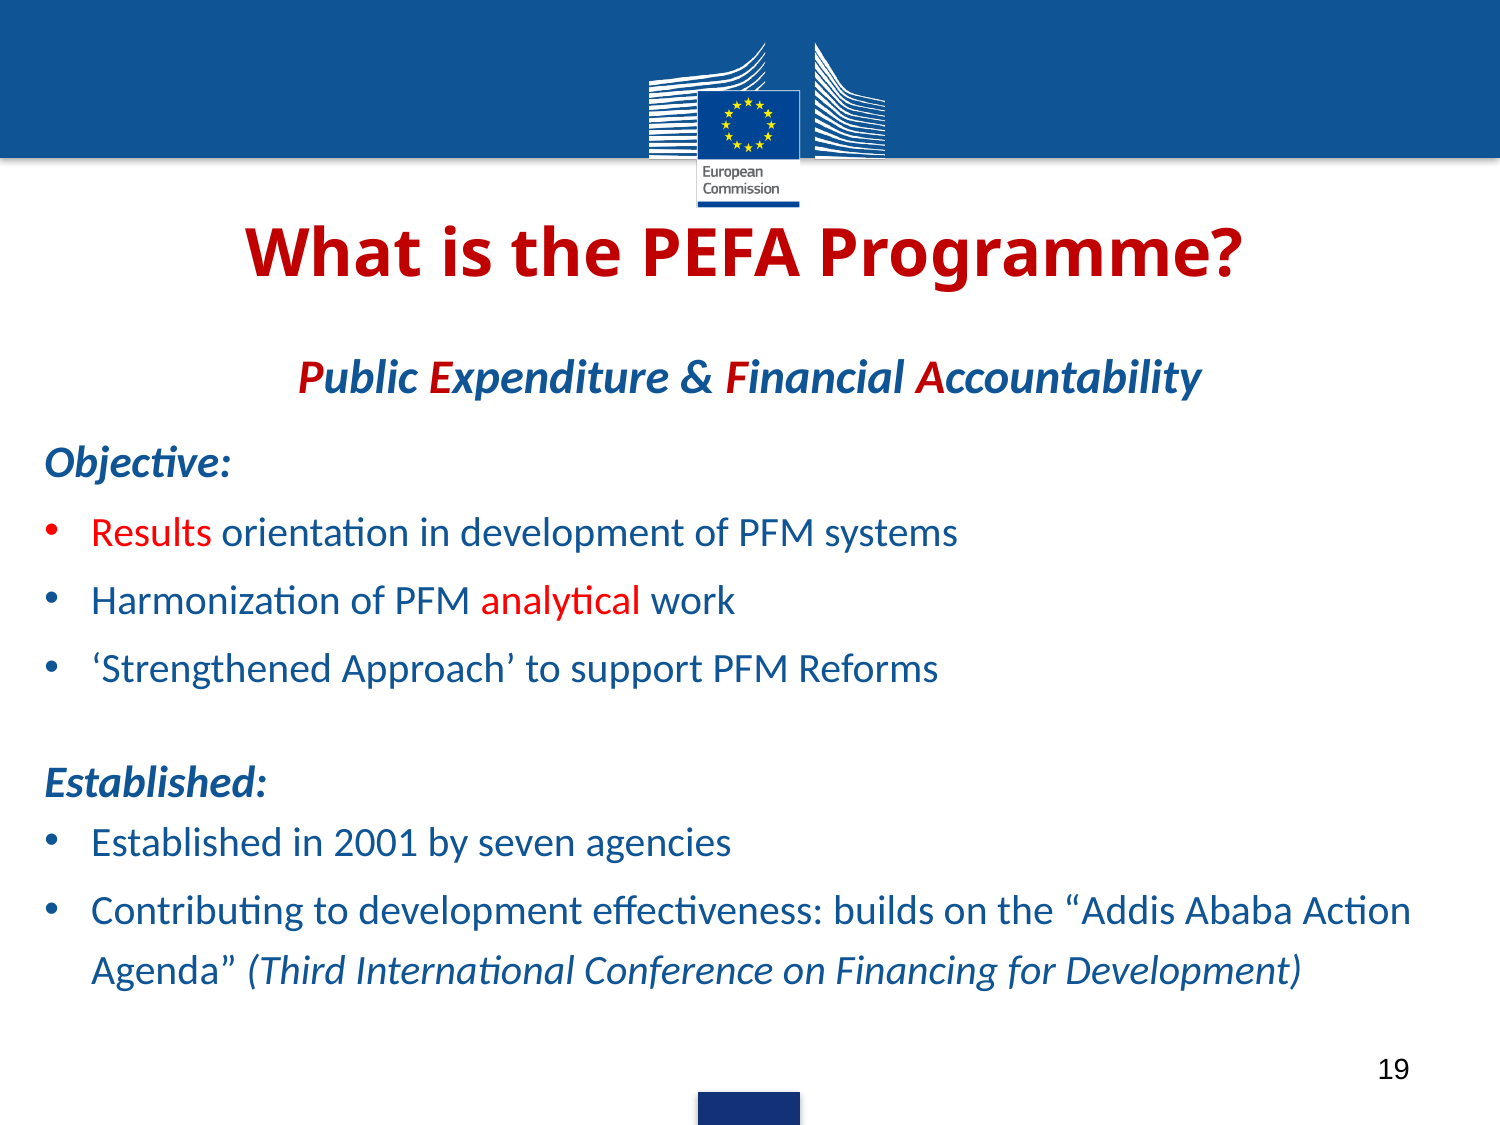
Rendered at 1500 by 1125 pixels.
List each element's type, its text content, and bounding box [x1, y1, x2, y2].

title What is the PEFA Programme? [64, 184, 1426, 315]
list Public Expenditure & Financial Accountability Objective: Results orientation in development of PFM systems Harmonization of PFM analytical work ‘Strengthened Approach’ to support PFM Reforms Established: Established in 2001 by seven agencies Contributing to development effectiveness: builds on the “Addis Ababa Action Agenda” (Third International Conference on Financing for Development) [29, 337, 1471, 1083]
slide_number 19 [1074, 1042, 1426, 1103]
picture [649, 42, 885, 184]
